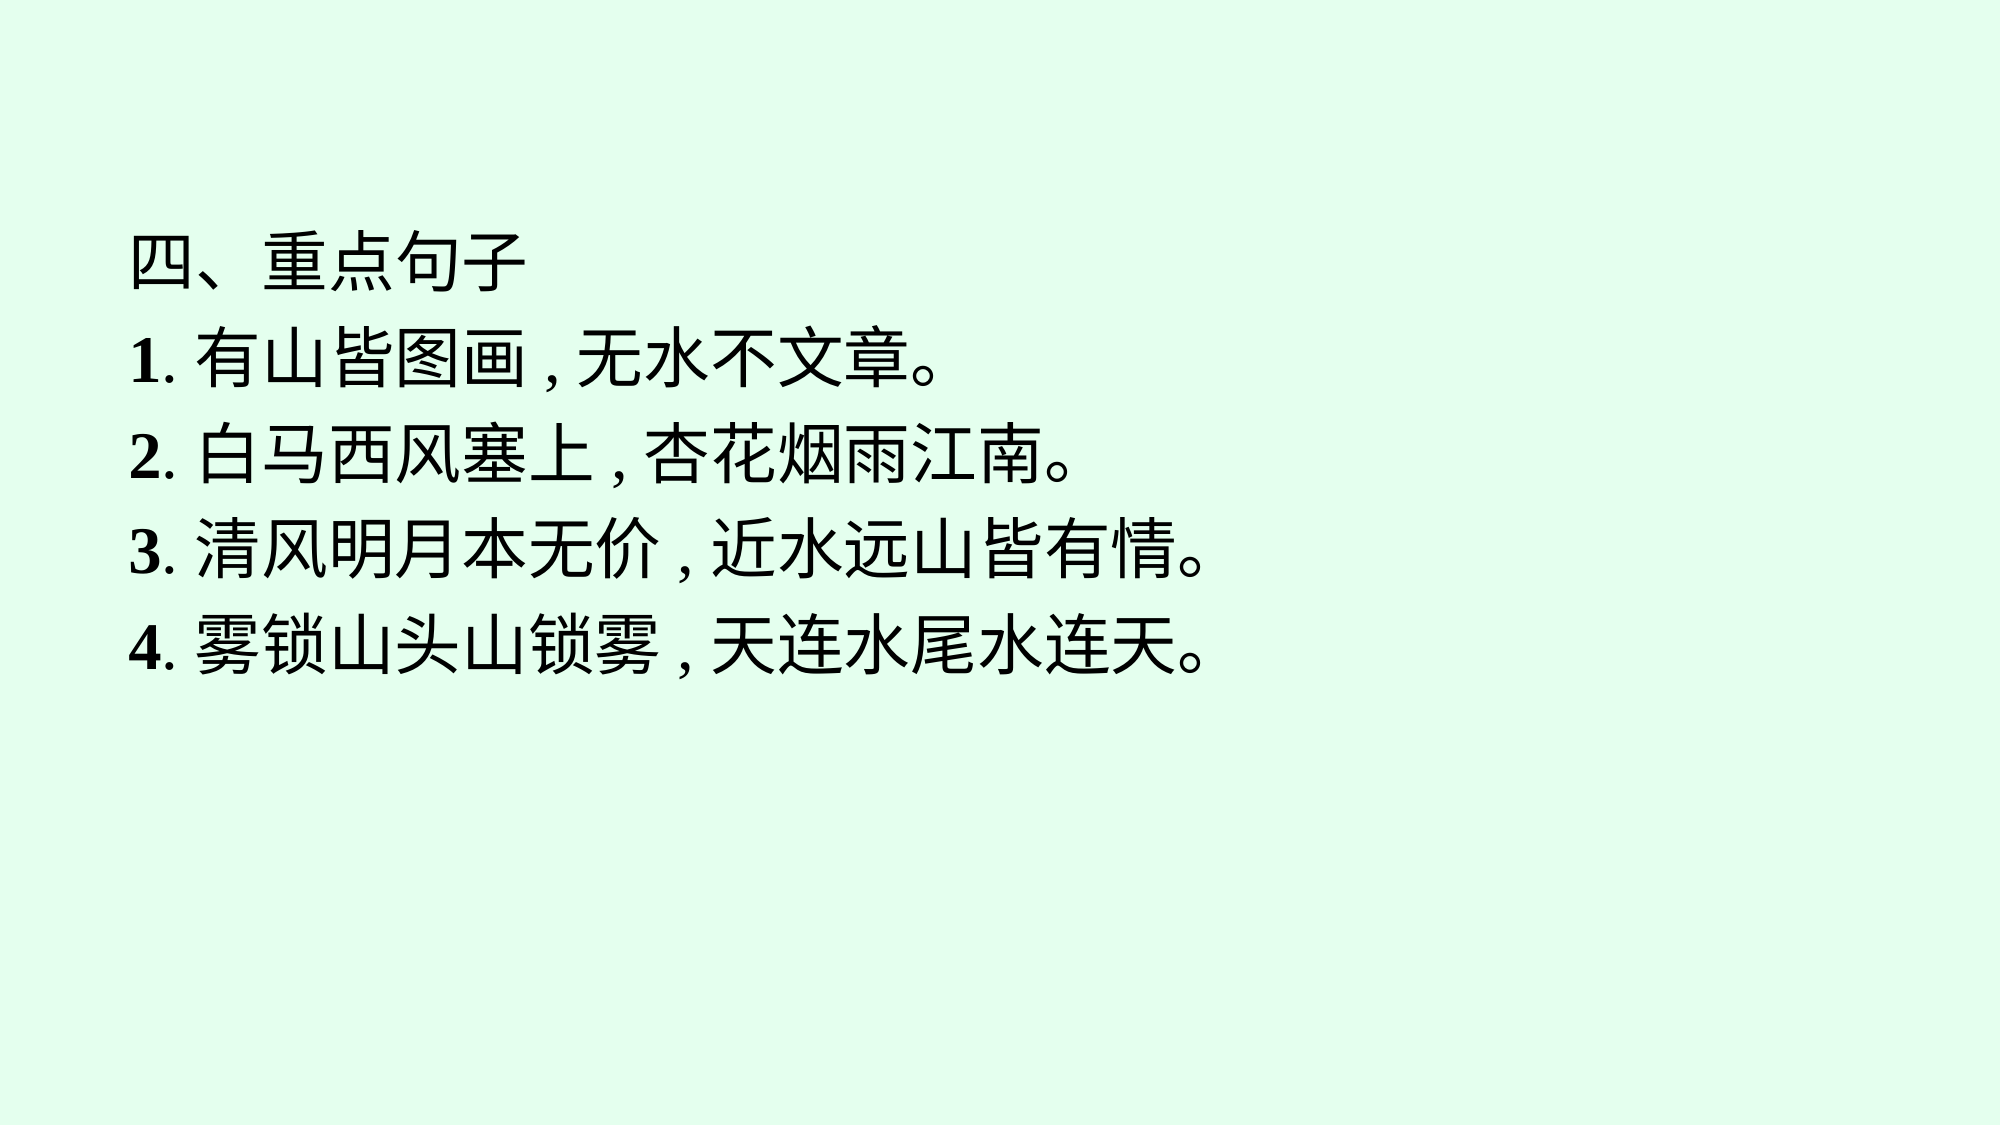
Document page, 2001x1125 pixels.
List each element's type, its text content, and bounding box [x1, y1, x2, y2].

text_box 四、重点句子 1.有山皆图画,无水不文章。 2.白马西风塞上,杏花烟雨江南。 3.清风明月本无价,近水远山皆有情。 4.雾锁山头山锁雾,天连水尾水连天。 [113, 196, 1887, 691]
